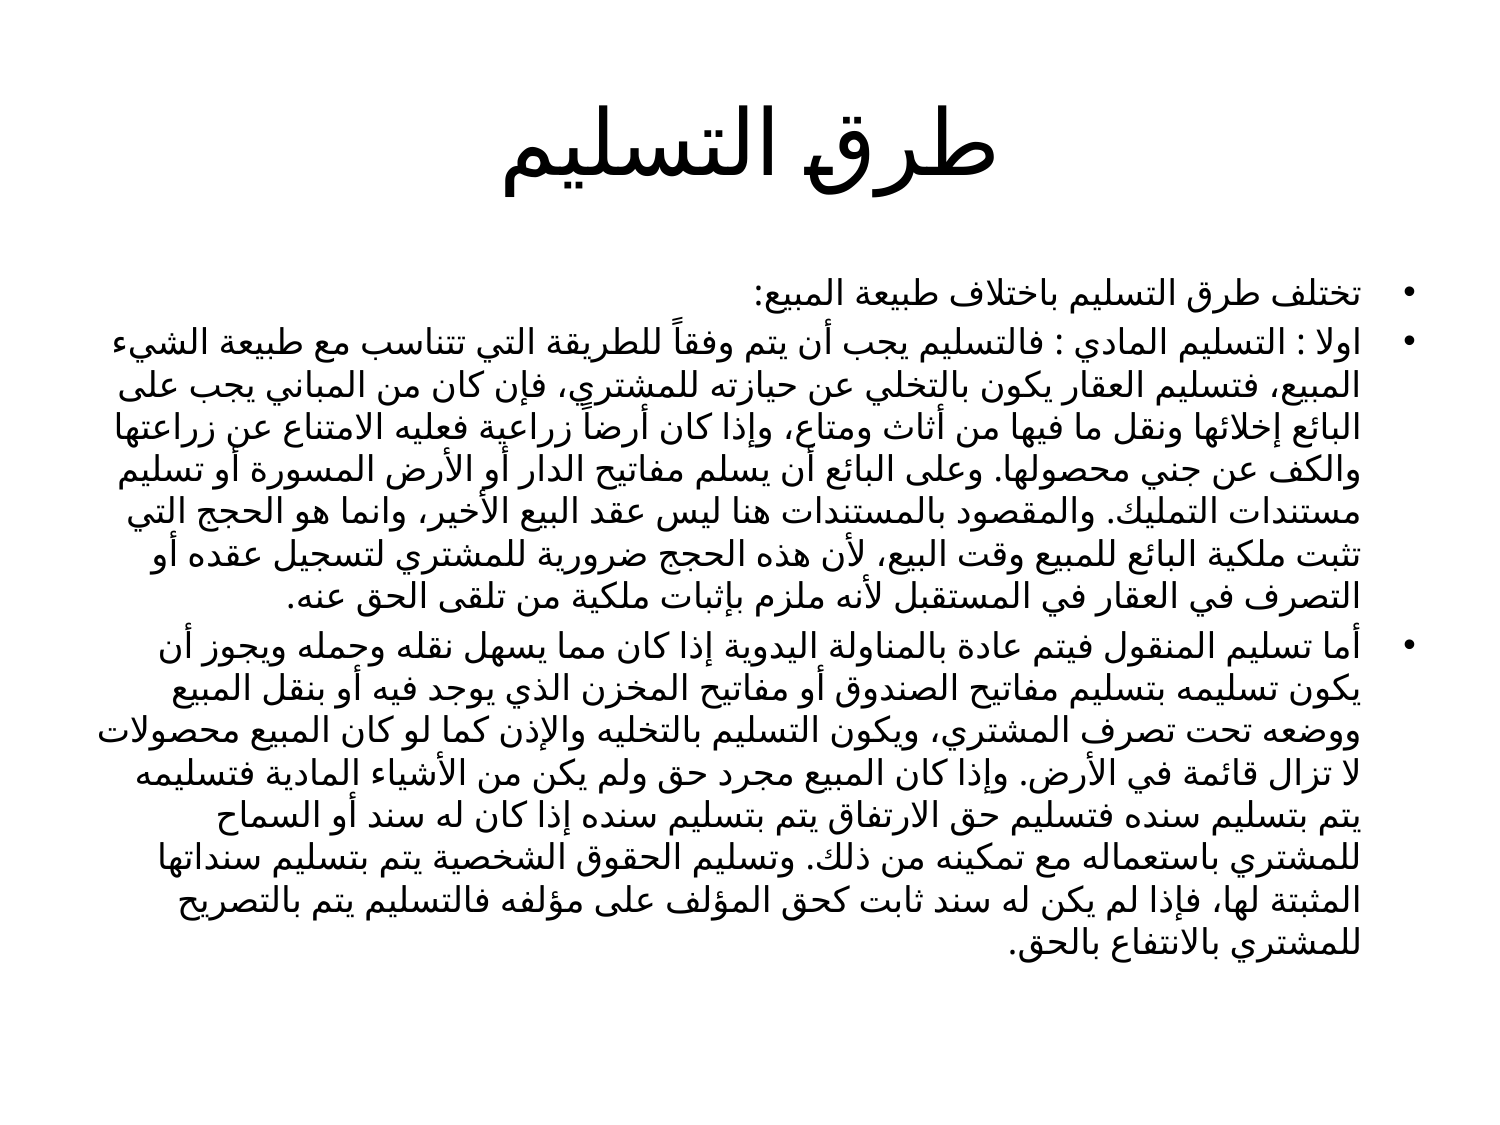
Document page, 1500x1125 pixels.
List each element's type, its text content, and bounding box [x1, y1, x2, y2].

list تختلف طرق التسليم باختلاف طبيعة المبيع: اولا : التسليم المادي : فالتسليم يجب أن يتم وفقاً للطريقة التي تتناسب مع طبيعة الشيء المبيع، فتسليم العقار يكون بالتخلي عن حيازته للمشتري، فإن كان من المباني يجب على البائع إخلائها ونقل ما فيها من أثاث ومتاع، وإذا كان أرضاً زراعية فعليه الامتناع عن زراعتها والكف عن جني محصولها. وعلى البائع أن يسلم مفاتيح الدار أو الأرض المسورة أو تسليم مستندات التمليك. والمقصود بالمستندات هنا ليس عقد البيع الأخير، وانما هو الحجج التي تثبت ملكية البائع للمبيع وقت البيع، لأن هذه الحجج ضرورية للمشتري لتسجيل عقده أو التصرف في العقار في المستقبل لأنه ملزم بإثبات ملكية من تلقى الحق عنه. أما تسليم المنقول فيتم عادة بالمناولة اليدوية إذا كان مما يسهل نقله وحمله ويجوز أن يكون تسليمه بتسليم مفاتيح الصندوق أو مفاتيح المخزن الذي يوجد فيه أو بنقل المبيع ووضعه تحت تصرف المشتري، ويكون التسليم بالتخليه والإذن كما لو كان المبيع محصولات لا تزال قائمة في الأرض. وإذا كان المبيع مجرد حق ولم يكن من الأشياء المادية فتسليمه يتم بتسليم سنده فتسليم حق الارتفاق يتم بتسليم سنده إذا كان له سند أو السماح للمشتري باستعماله مع تمكينه من ذلك. وتسليم الحقوق الشخصية يتم بتسليم سنداتها المثبتة لها، فإذا لم يكن له سند ثابت كحق المؤلف على مؤلفه فالتسليم يتم بالتصريح للمشتري بالانتفاع بالحق. [75, 262, 1425, 1005]
title طرق التسليم [75, 45, 1425, 233]
